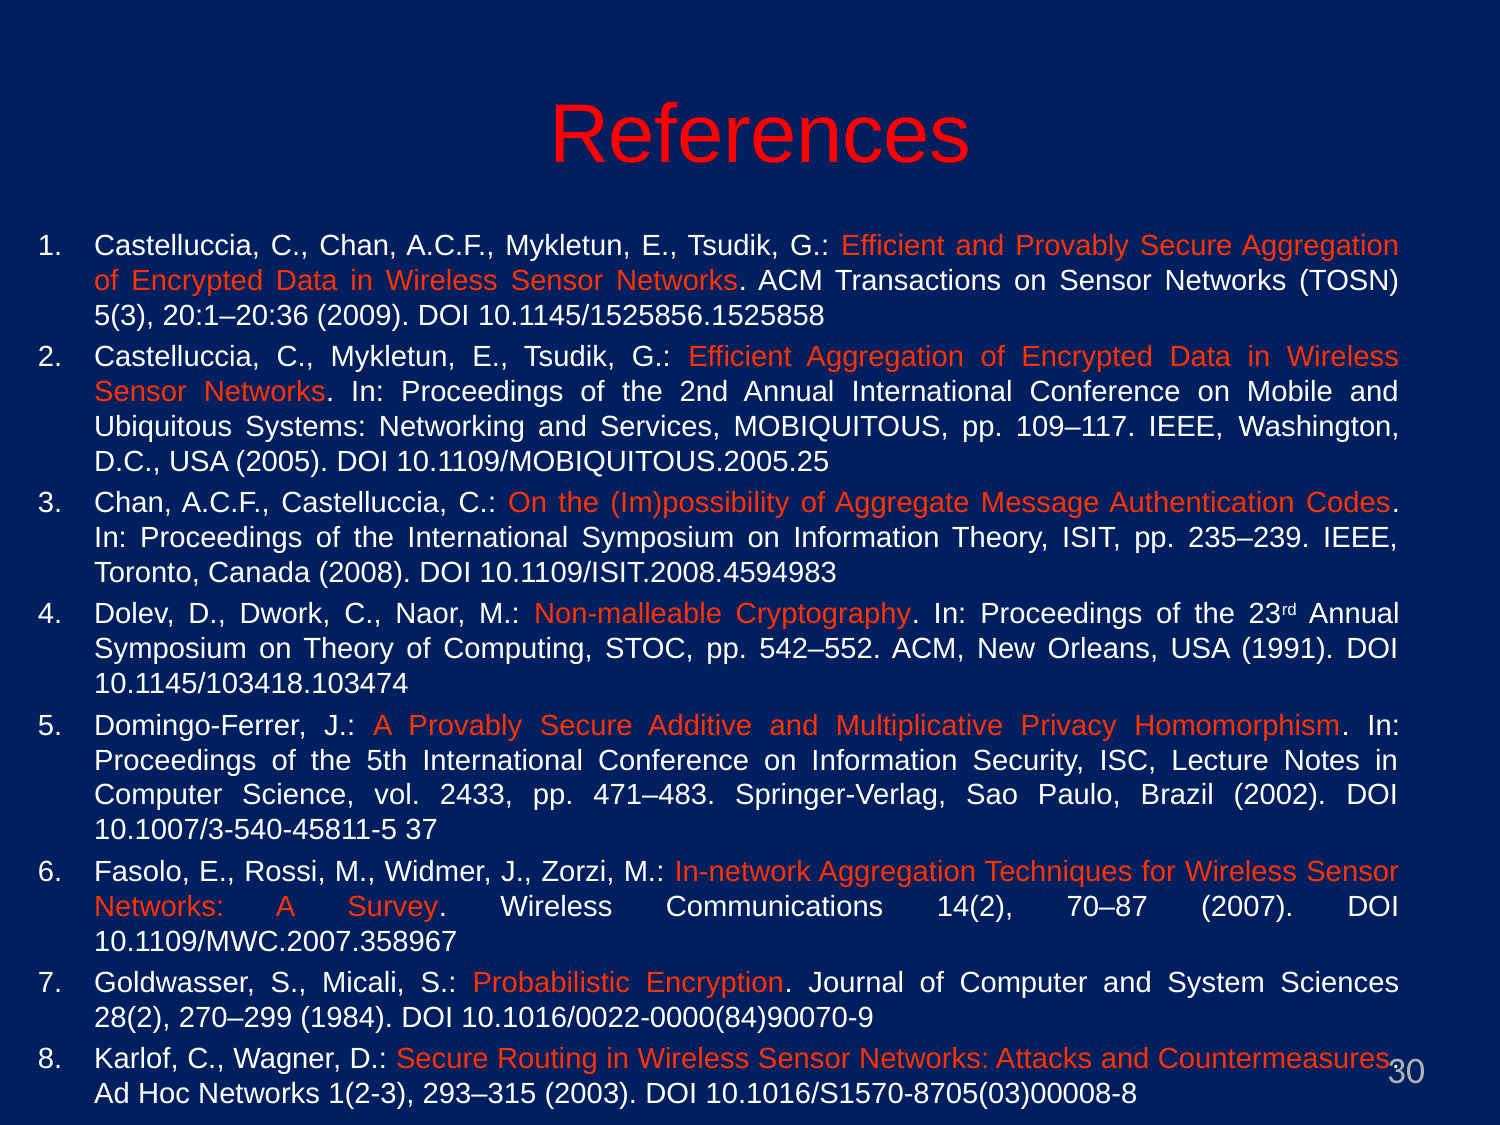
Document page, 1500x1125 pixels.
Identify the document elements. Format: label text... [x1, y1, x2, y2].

title References [44, 53, 1456, 267]
slide_number 30 [1080, 1046, 1425, 1103]
text_box Castelluccia, C., Chan, A.C.F., Mykletun, E., Tsudik, G.: Efficient and Provably Secure Aggregation of Encrypted Data in Wireless Sensor Networks. ACM Transactions on Sensor Networks (TOSN) 5(3), 20:1–20:36 (2009). DOI 10.1145/1525856.1525858 Castelluccia, C., Mykletun, E., Tsudik, G.: Efficient Aggregation of Encrypted Data in Wireless Sensor Networks. In: Proceedings of the 2nd Annual International Conference on Mobile and Ubiquitous Systems: Networking and Services, MOBIQUITOUS, pp. 109–117. IEEE, Washington, D.C., USA (2005). DOI 10.1109/MOBIQUITOUS.2005.25 Chan, A.C.F., Castelluccia, C.: On the (Im)possibility of Aggregate Message Authentication Codes. In: Proceedings of the International Symposium on Information Theory, ISIT, pp. 235–239. IEEE, Toronto, Canada (2008). DOI 10.1109/ISIT.2008.4594983 Dolev, D., Dwork, C., Naor, M.: Non-malleable Cryptography. In: Proceedings of the 23rd Annual Symposium on Theory of Computing, STOC, pp. 542–552. ACM, New Orleans, USA (1991). DOI 10.1145/103418.103474 Domingo-Ferrer, J.: A Provably Secure Additive and Multiplicative Privacy Homomorphism. In: Proceedings of the 5th International Conference on Information Security, ISC, Lecture Notes in Computer Science, vol. 2433, pp. 471–483. Springer-Verlag, Sao Paulo, Brazil (2002). DOI 10.1007/3-540-45811-5 37 Fasolo, E., Rossi, M., Widmer, J., Zorzi, M.: In-network Aggregation Techniques for Wireless Sensor Networks: A Survey. Wireless Communications 14(2), 70–87 (2007). DOI 10.1109/MWC.2007.358967 Goldwasser, S., Micali, S.: Probabilistic Encryption. Journal of Computer and System Sciences 28(2), 270–299 (1984). DOI 10.1016/0022-0000(84)90070-9 Karlof, C., Wagner, D.: Secure Routing in Wireless Sensor Networks: Attacks and Countermeasures. Ad Hoc Networks 1(2-3), 293–315 (2003). DOI 10.1016/S1570-8705(03)00008-8 [37, 226, 1400, 1110]
